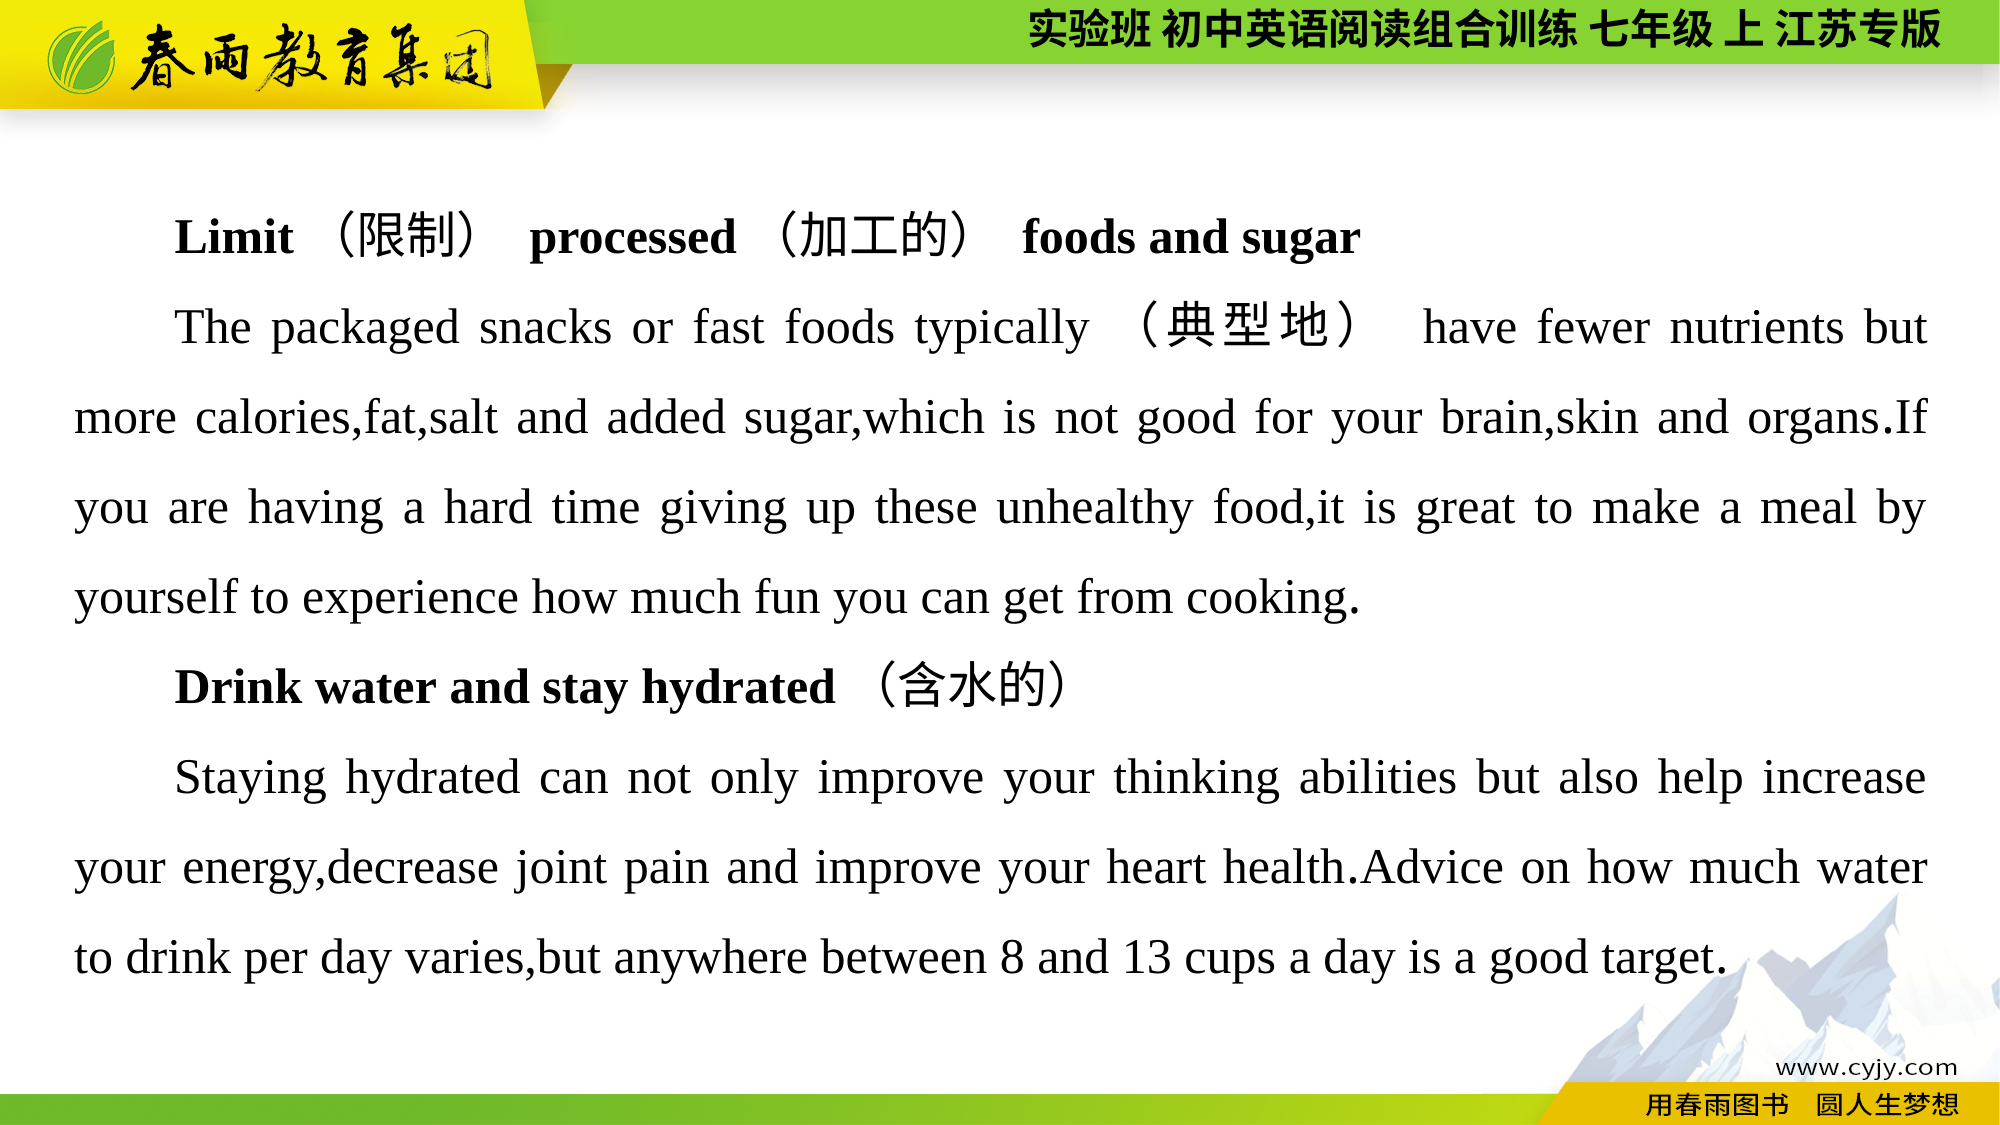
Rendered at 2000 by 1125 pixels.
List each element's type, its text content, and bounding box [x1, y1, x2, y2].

picture [0, 0, 2000, 1125]
list Limit（限制） processed（加工的） foods and sugar The packaged snacks or fast foods typically（典型地） have fewer nutrients but more calories,fat,salt and added sugar,which is not good for your brain,skin and organs.If you are having a hard time giving up these unhealthy food,it is great to make a meal by yourself to experience how much fun you can get from cooking. Drink water and stay hydrated（含水的） Staying hydrated can not only improve your thinking abilities but also help increase your energy,decrease joint pain and improve your heart health.Advice on how much water to drink per day varies,but anywhere between 8 and 13 cups a day is a good target. [59, 166, 1944, 988]
